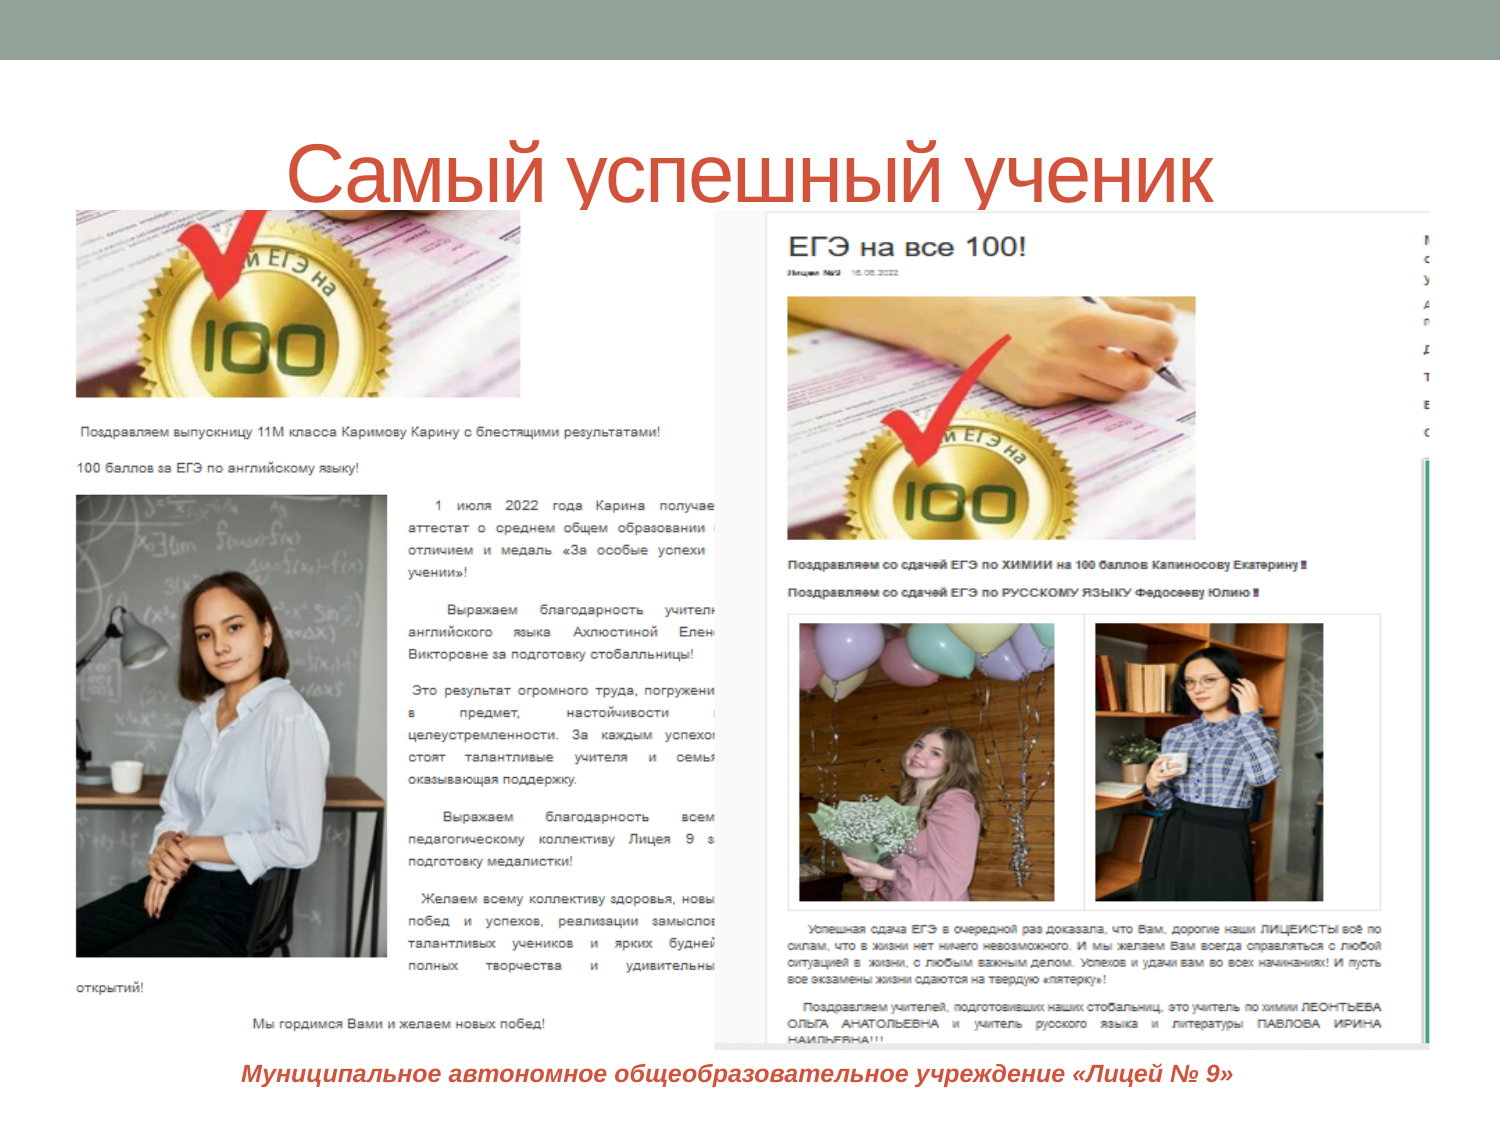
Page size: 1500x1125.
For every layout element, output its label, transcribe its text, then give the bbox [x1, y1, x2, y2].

title Самый успешный ученик [75, 87, 1425, 207]
picture [67, 210, 1430, 1050]
text_box Муниципальное автономное общеобразовательное учреждение «Лицей № 9» [194, 1058, 1282, 1125]
